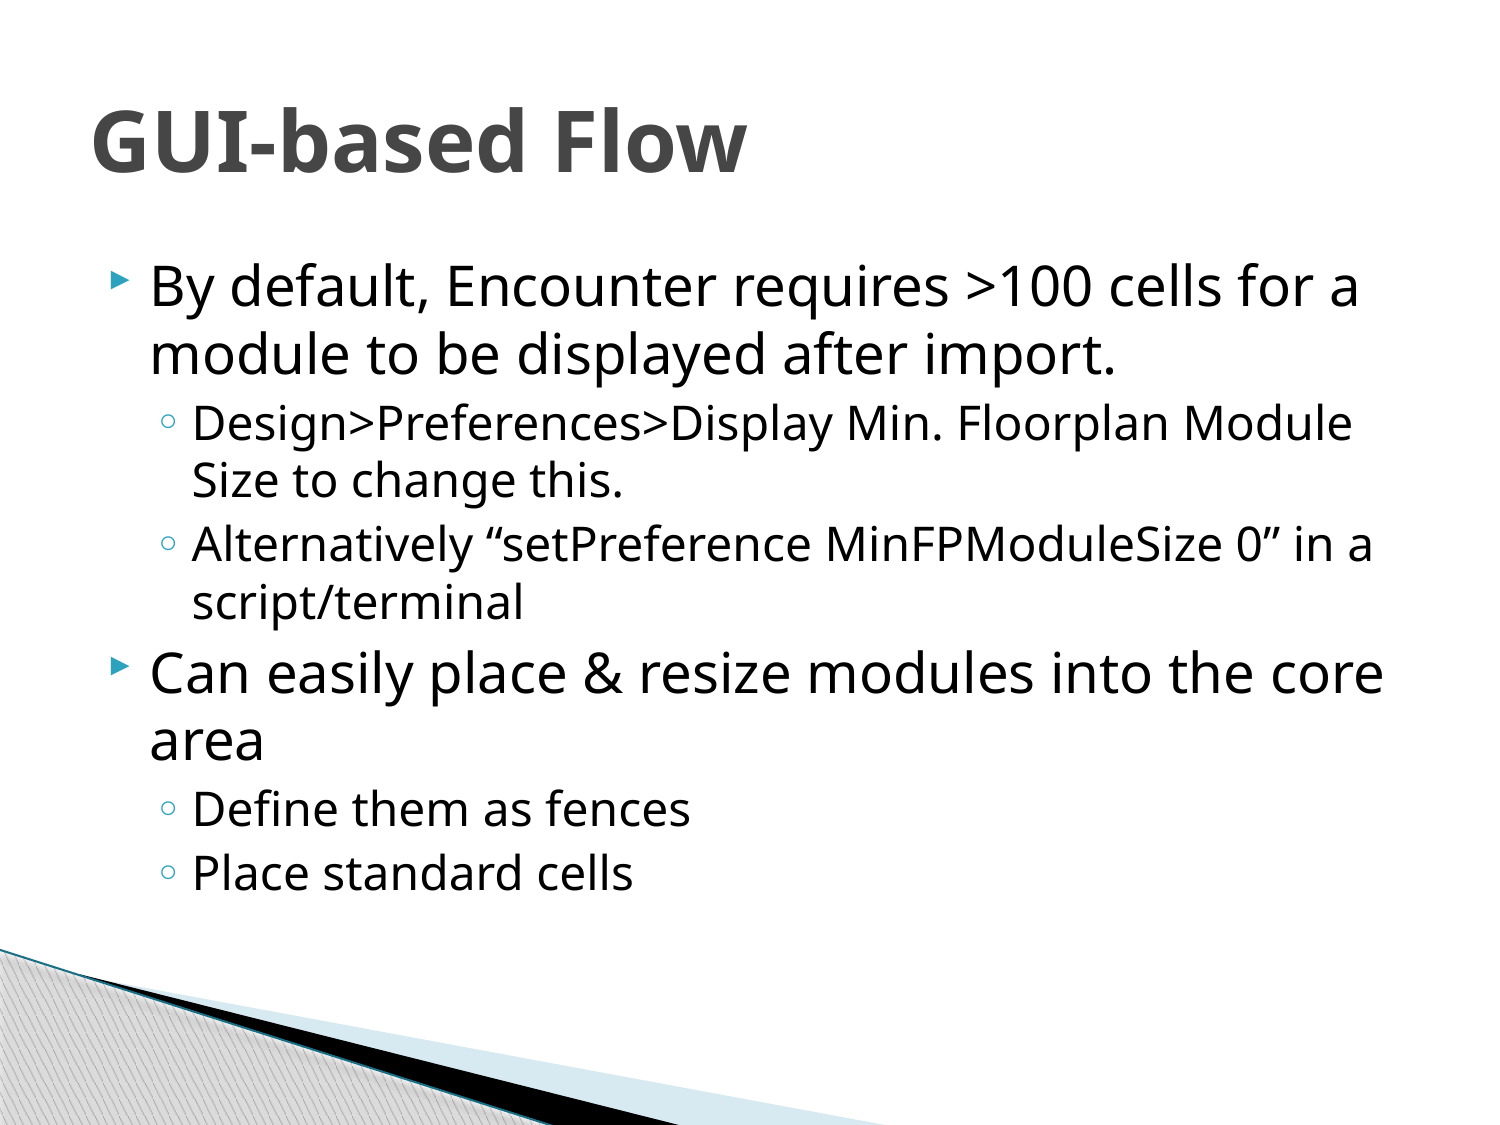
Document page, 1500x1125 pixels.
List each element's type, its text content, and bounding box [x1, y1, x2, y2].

title GUI-based Flow [75, 45, 1425, 233]
list By default, Encounter requires >100 cells for a module to be displayed after import. Design>Preferences>Display Min. Floorplan Module Size to change this. Alternatively “setPreference MinFPModuleSize 0” in a script/terminal Can easily place & resize modules into the core area Define them as fences Place standard cells [75, 243, 1425, 986]
